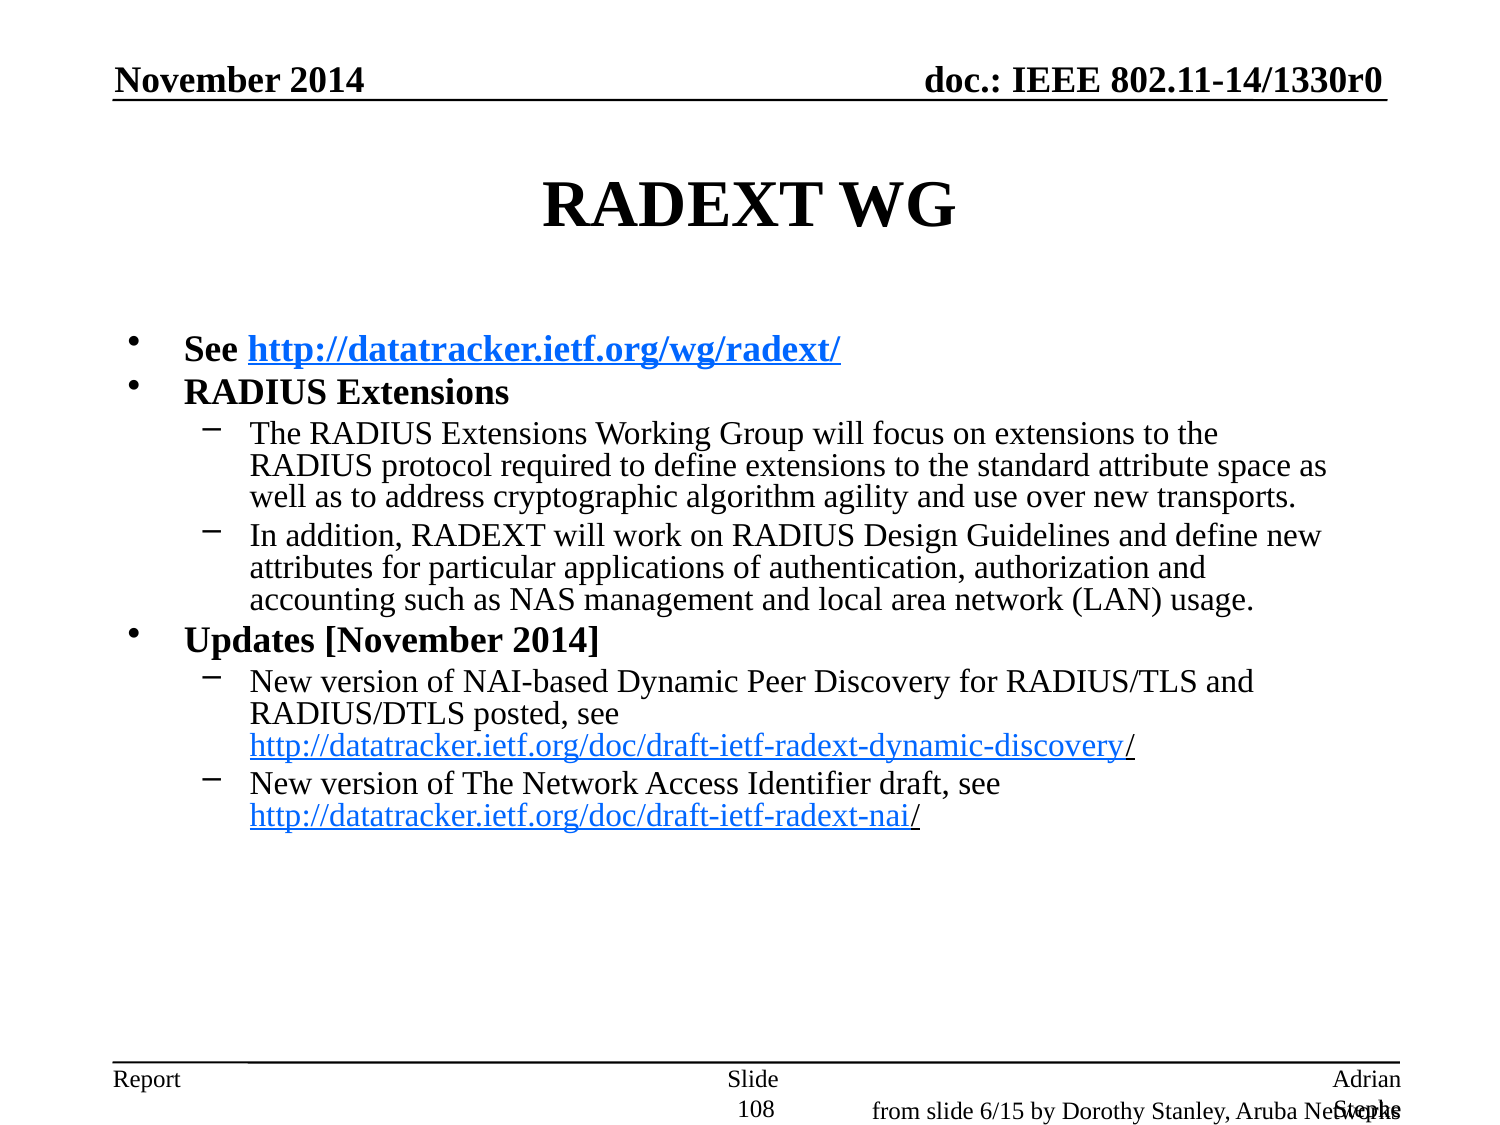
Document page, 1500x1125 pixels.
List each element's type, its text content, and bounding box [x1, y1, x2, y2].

text_box from slide 6/15 by Dorothy Stanley, Aruba Networks [343, 1087, 1417, 1125]
list See http://datatracker.ietf.org/wg/radext/ RADIUS Extensions The RADIUS Extensions Working Group will focus on extensions to the RADIUS protocol required to define extensions to the standard attribute space as well as to address cryptographic algorithm agility and use over new transports. In addition, RADEXT will work on RADIUS Design Guidelines and define new attributes for particular applications of authentication, authorization and accounting such as NAS management and local area network (LAN) usage. Updates [November 2014] New version of NAI-based Dynamic Peer Discovery for RADIUS/TLS and RADIUS/DTLS posted, see http://datatracker.ietf.org/doc/draft-ietf-radext-dynamic-discovery/ New version of The Network Access Identifier draft, see http://datatracker.ietf.org/doc/draft-ietf-radext-nai/ [112, 324, 1388, 1000]
slide_number Slide 108 [712, 1061, 800, 1087]
footer Adrian Stephens, Intel Corporation [1324, 1061, 1402, 1087]
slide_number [114, 54, 374, 101]
title RADEXT WG [112, 112, 1388, 288]
